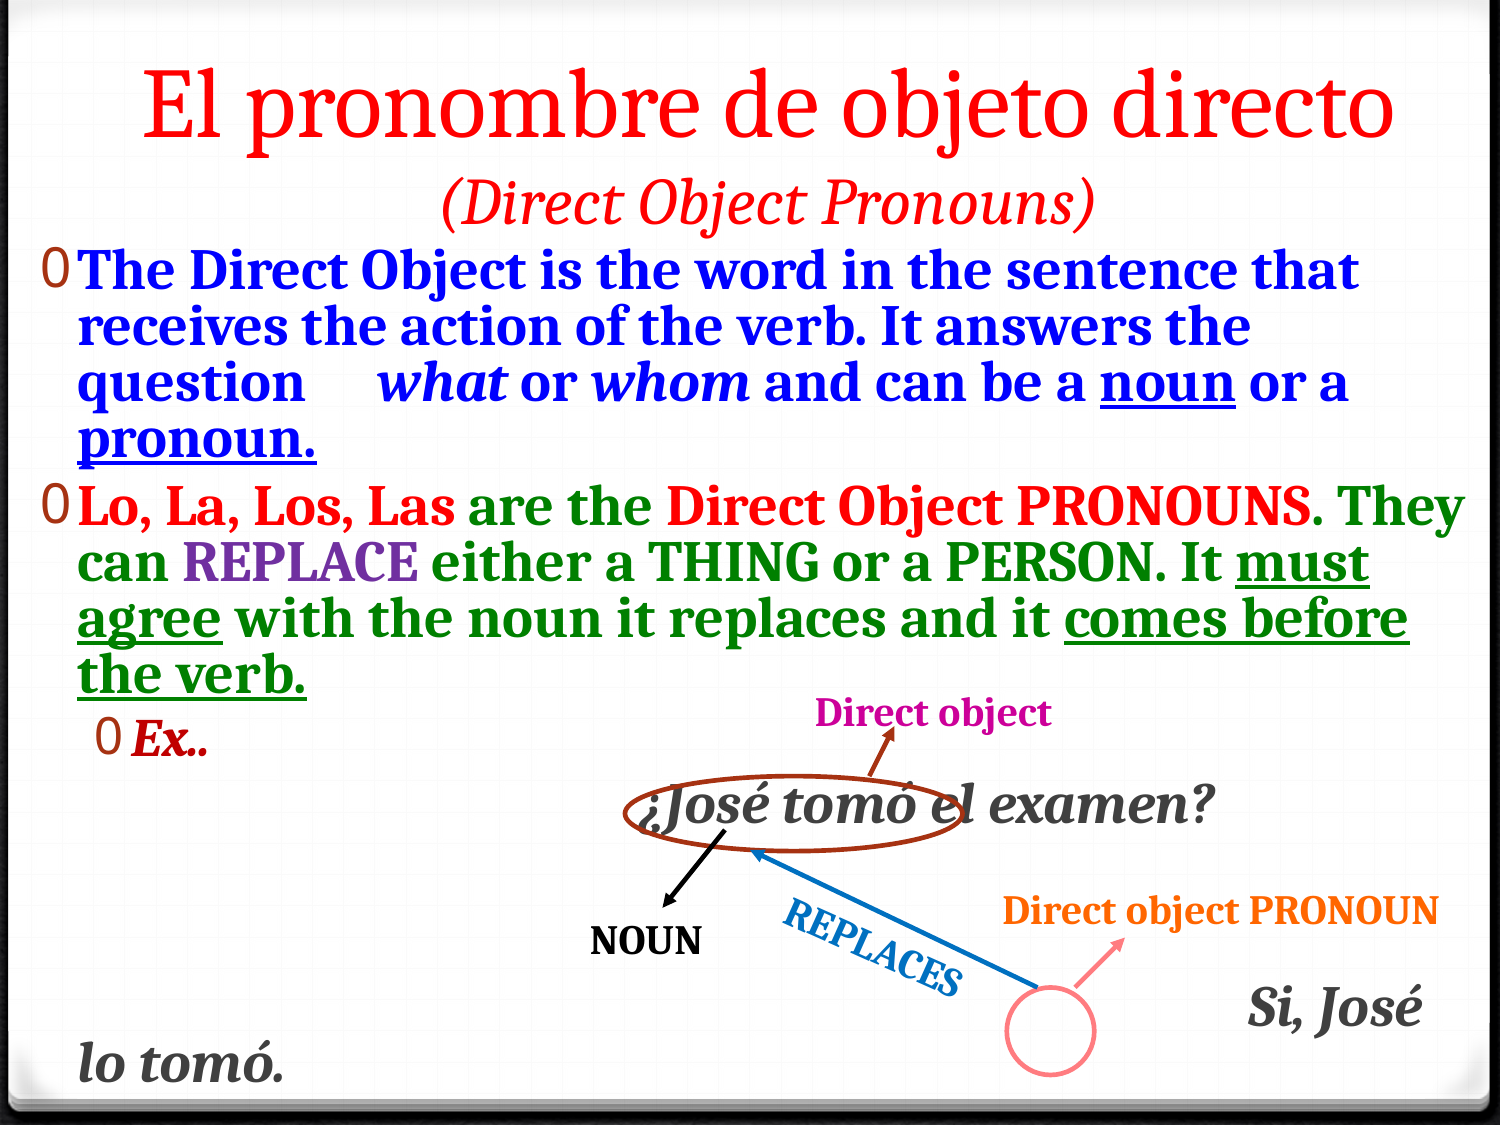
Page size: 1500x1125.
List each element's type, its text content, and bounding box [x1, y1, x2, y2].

picture [0, 0, 1500, 1125]
title El pronombre de objeto directo (Direct Object Pronouns) [50, 24, 1488, 237]
text_box REPLACES [761, 871, 1039, 1043]
text_box NOUN [574, 905, 741, 970]
text_box [663, 829, 726, 905]
text_box Direct object PRONOUN [987, 875, 1500, 940]
text_box [624, 776, 963, 852]
text_box [750, 849, 872, 908]
list The Direct Object is the word in the sentence that receives the action of the verb. It answers the question what or whom and can be a noun or a pronoun. Lo, La, Los, Las are the Direct Object PRONOUNS. They can REPLACE either a THING or a PERSON. It must agree with the noun it replaces and it comes before the verb. Ex.. ¿José tomó el examen? Si, José lo tomó. [24, 237, 1500, 1100]
text_box [1074, 940, 1125, 988]
text_box [1007, 987, 1095, 1075]
text_box Direct object [799, 677, 1100, 743]
